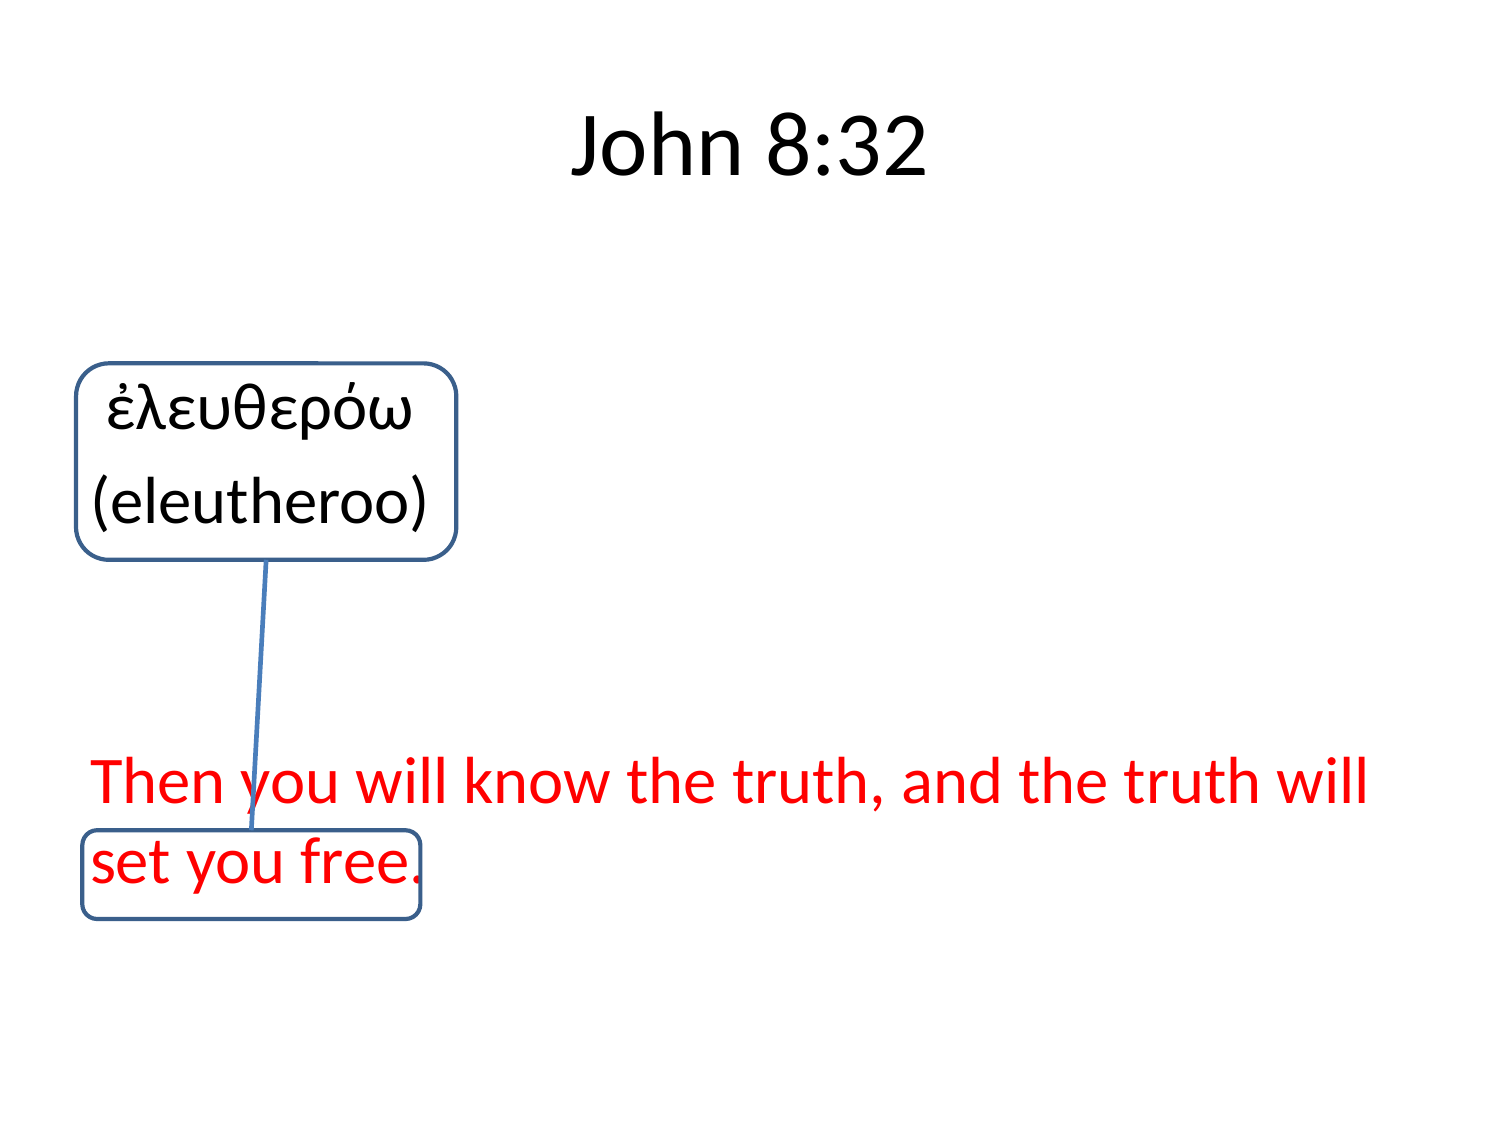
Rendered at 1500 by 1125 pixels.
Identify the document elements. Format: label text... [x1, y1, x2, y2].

title John 8:32 [75, 45, 1425, 233]
text_box [80, 828, 423, 922]
text_box [73, 361, 459, 562]
list ἐλευθερόω (eleutheroo) Then you will know the truth, and the truth will set you free. [75, 262, 1425, 1005]
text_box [251, 559, 267, 831]
